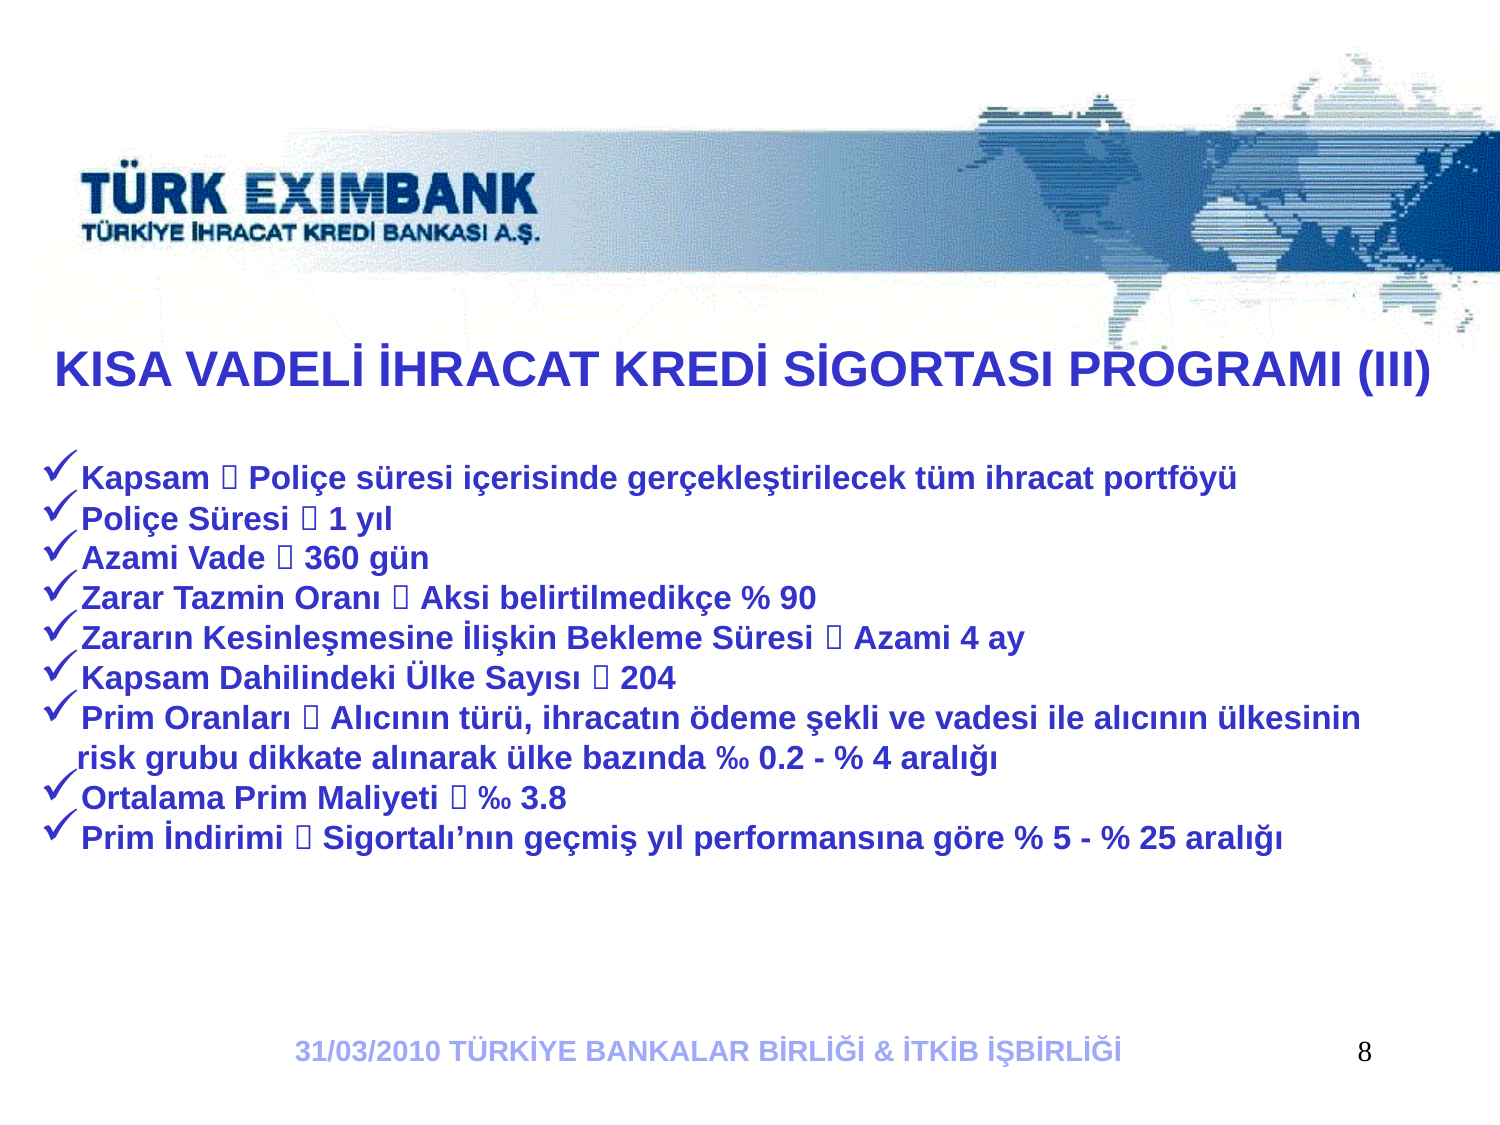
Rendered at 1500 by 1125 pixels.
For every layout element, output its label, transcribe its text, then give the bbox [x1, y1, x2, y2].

text_box KISA VADELİ İHRACAT KREDİ SİGORTASI PROGRAMI (III) Kapsam  Poliçe süresi içerisinde gerçekleştirilecek tüm ihracat portföyü Poliçe Süresi  1 yıl Azami Vade  360 gün Zarar Tazmin Oranı  Aksi belirtilmedikçe % 90 Zararın Kesinleşmesine İlişkin Bekleme Süresi  Azami 4 ay Kapsam Dahilindeki Ülke Sayısı  204 Prim Oranları  Alıcının türü, ihracatın ödeme şekli ve vadesi ile alıcının ülkesinin risk grubu dikkate alınarak ülke bazında ‰ 0.2 - % 4 aralığı Ortalama Prim Maliyeti  ‰ 3.8 Prim İndirimi  Sigortalı’nın geçmiş yıl performansına göre % 5 - % 25 aralığı [24, 329, 1463, 949]
footer 31/03/2010 TÜRKİYE BANKALAR BİRLİĞİ & İTKİB İŞBİRLİĞİ [163, 1024, 1074, 1101]
slide_number 8 [1074, 1024, 1388, 1101]
